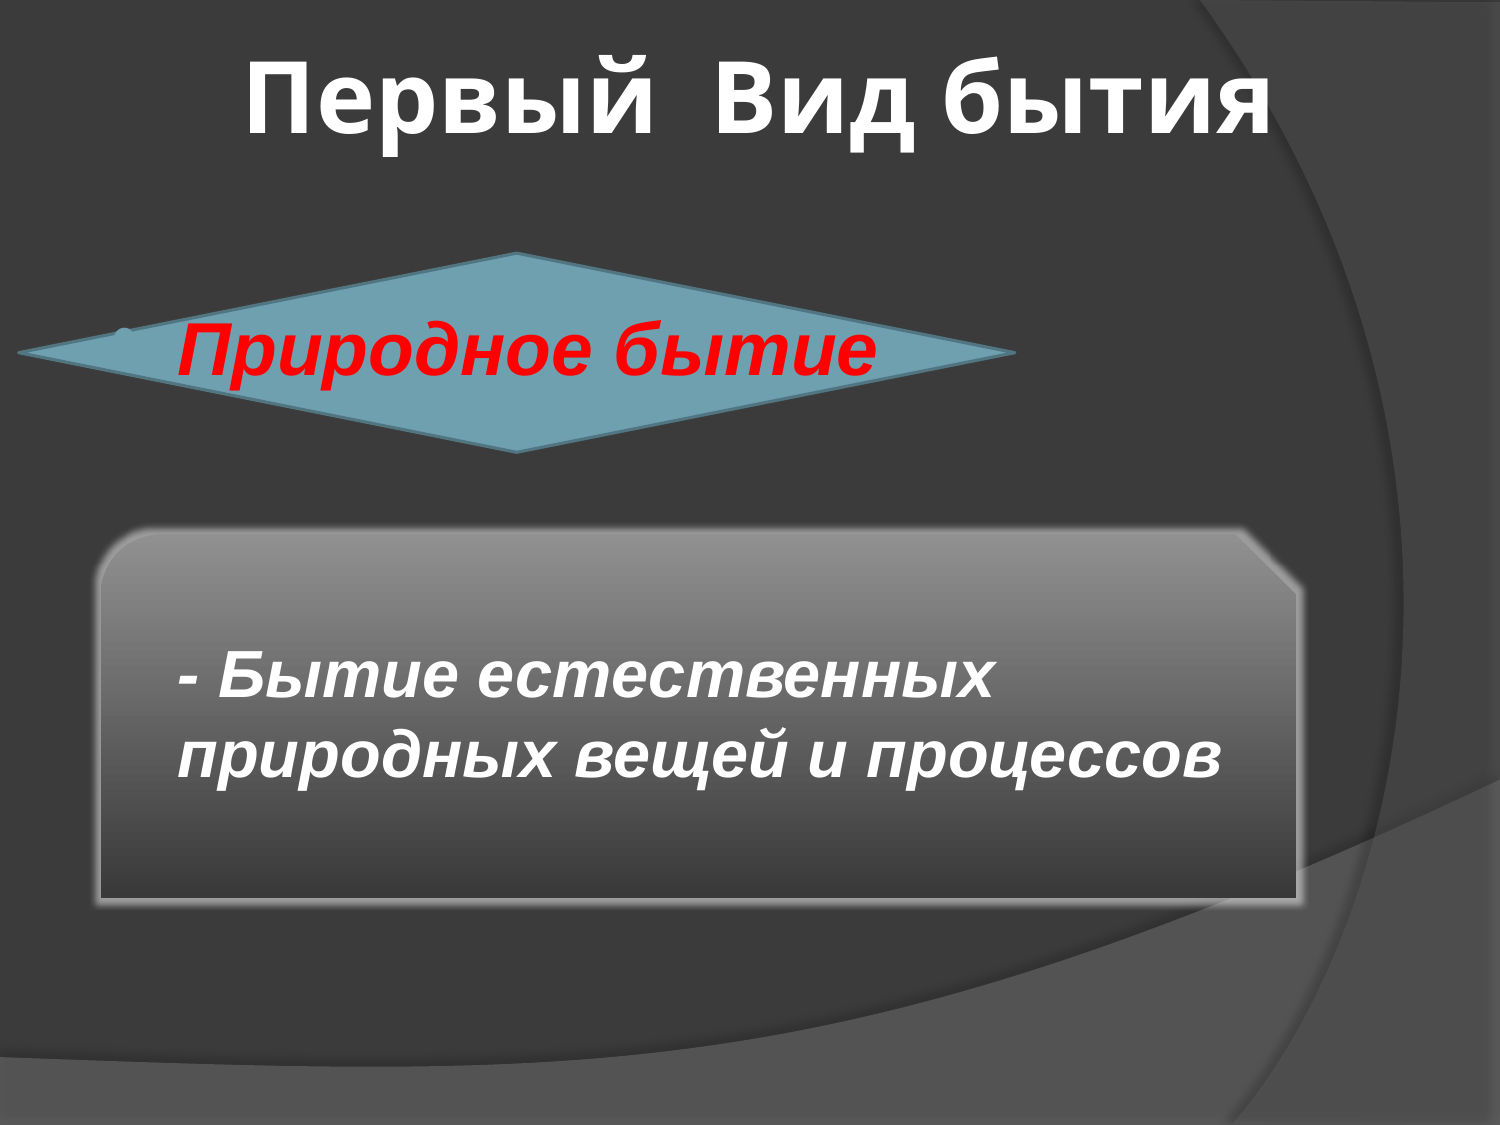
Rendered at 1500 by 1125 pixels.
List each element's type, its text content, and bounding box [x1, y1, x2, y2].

title Первый Вид бытия [234, 0, 1460, 188]
text_box [17, 336, 93, 370]
text_box [314, 251, 720, 292]
list Природное бытие - Бытие естественных природных вещей и процессов [93, 292, 1319, 1036]
